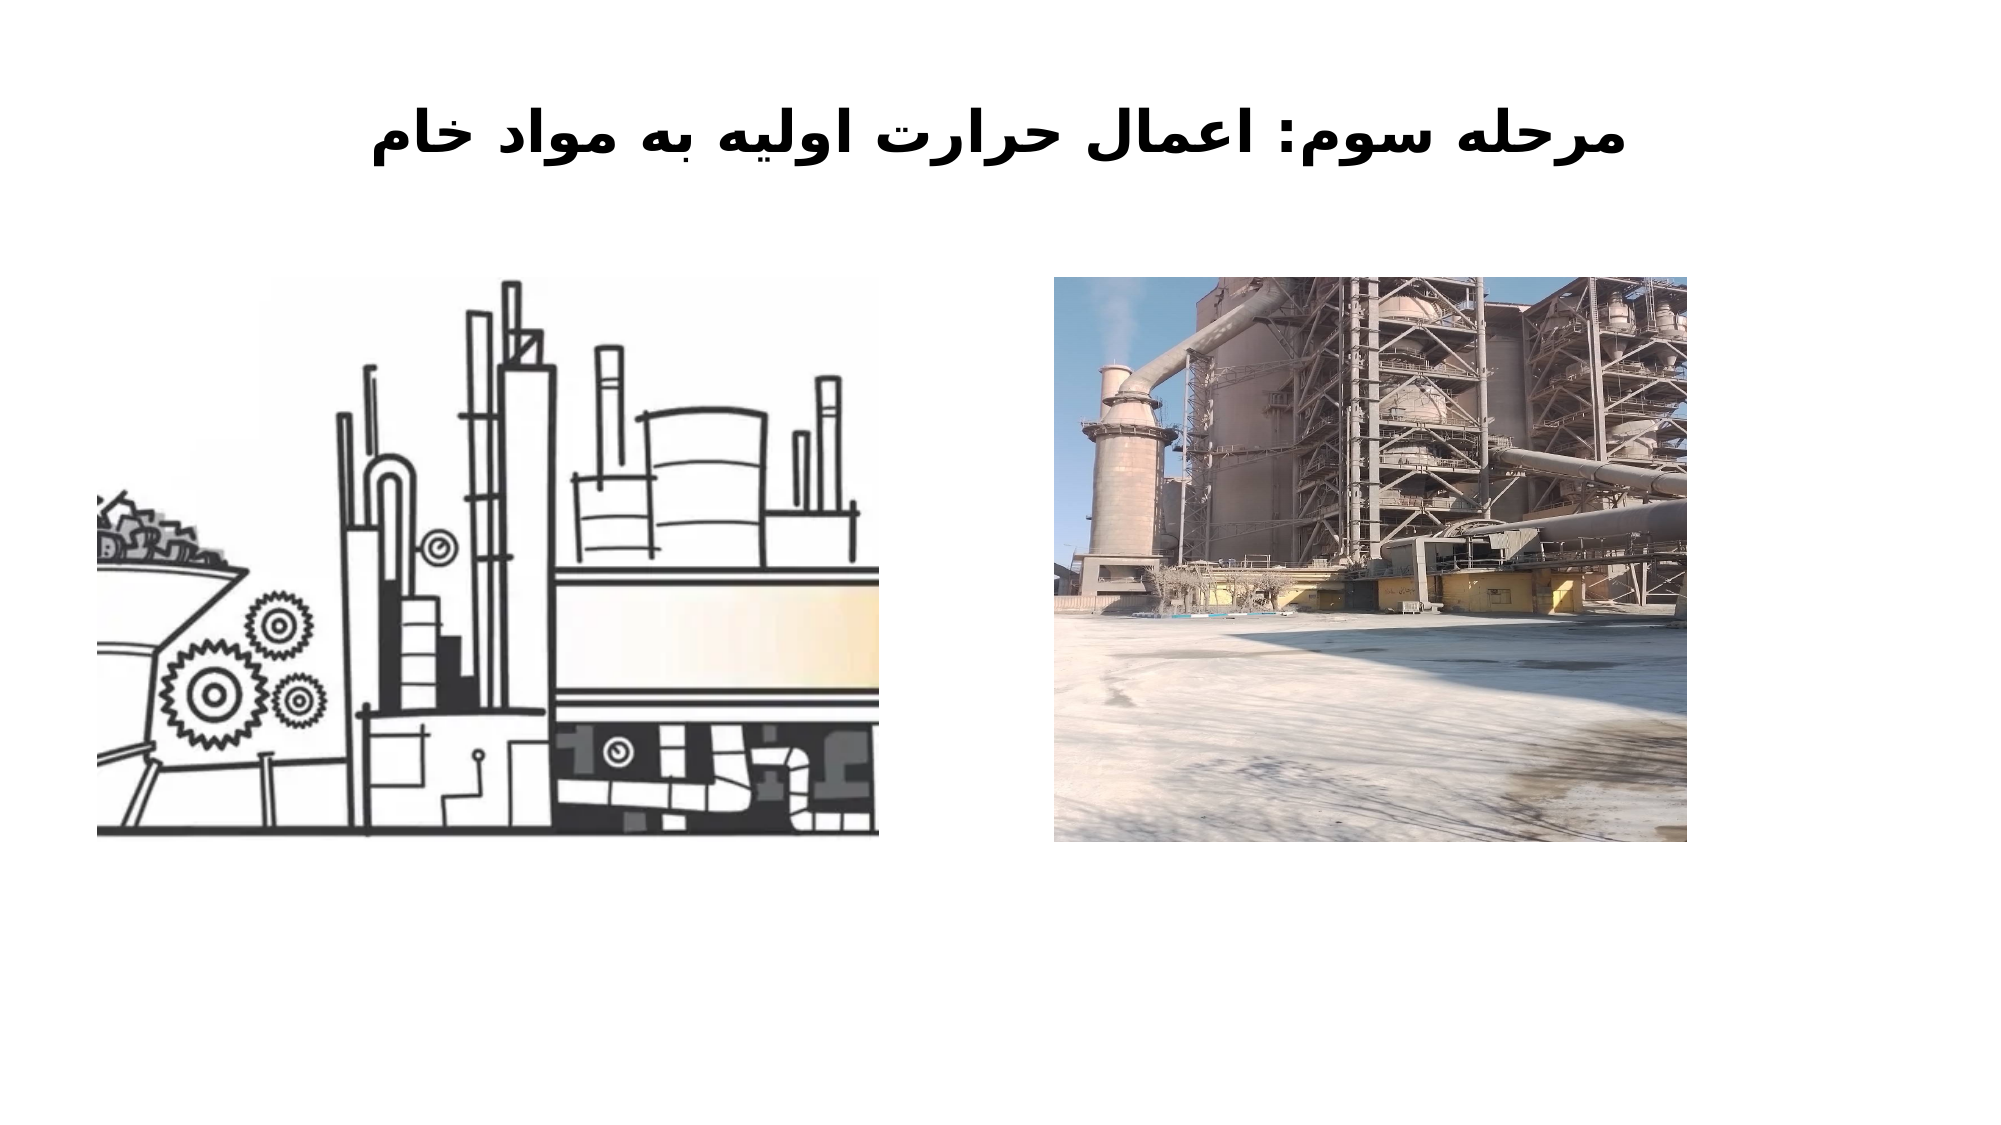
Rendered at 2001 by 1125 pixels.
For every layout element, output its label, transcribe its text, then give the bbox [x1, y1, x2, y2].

picture [1053, 277, 1687, 842]
title مرحله سوم: اعمال حرارت اولیه به مواد خام [137, 59, 1863, 278]
picture [97, 277, 879, 842]
